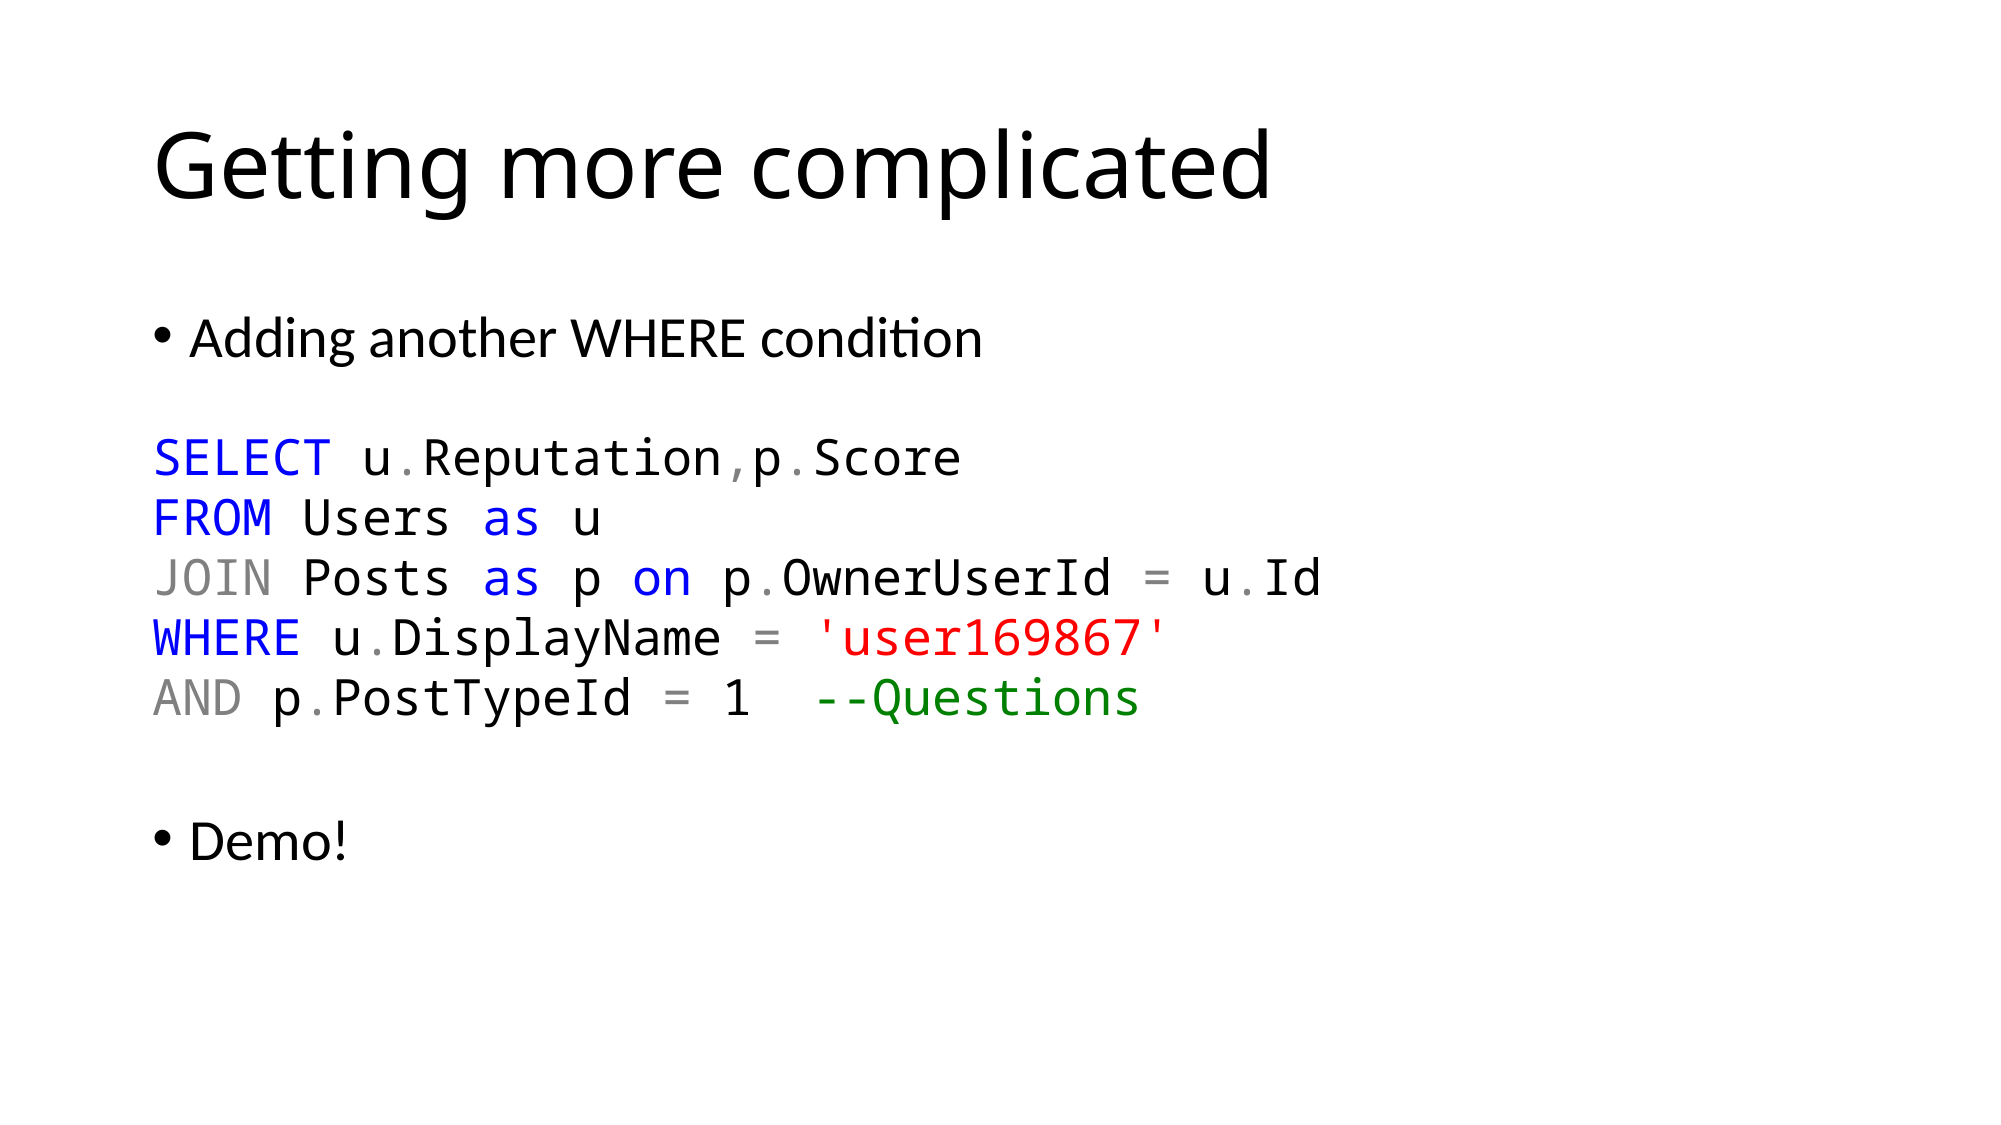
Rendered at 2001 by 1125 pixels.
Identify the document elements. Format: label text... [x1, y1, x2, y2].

list Adding another WHERE condition Demo! [137, 299, 1863, 1014]
title Getting more complicated [137, 59, 1863, 278]
text_box SELECT u.Reputation,p.Score FROM Users as u JOIN Posts as p on p.OwnerUserId = u.Id WHERE u.DisplayName = 'user169867' AND p.PostTypeId = 1 --Questions [137, 418, 1405, 779]
